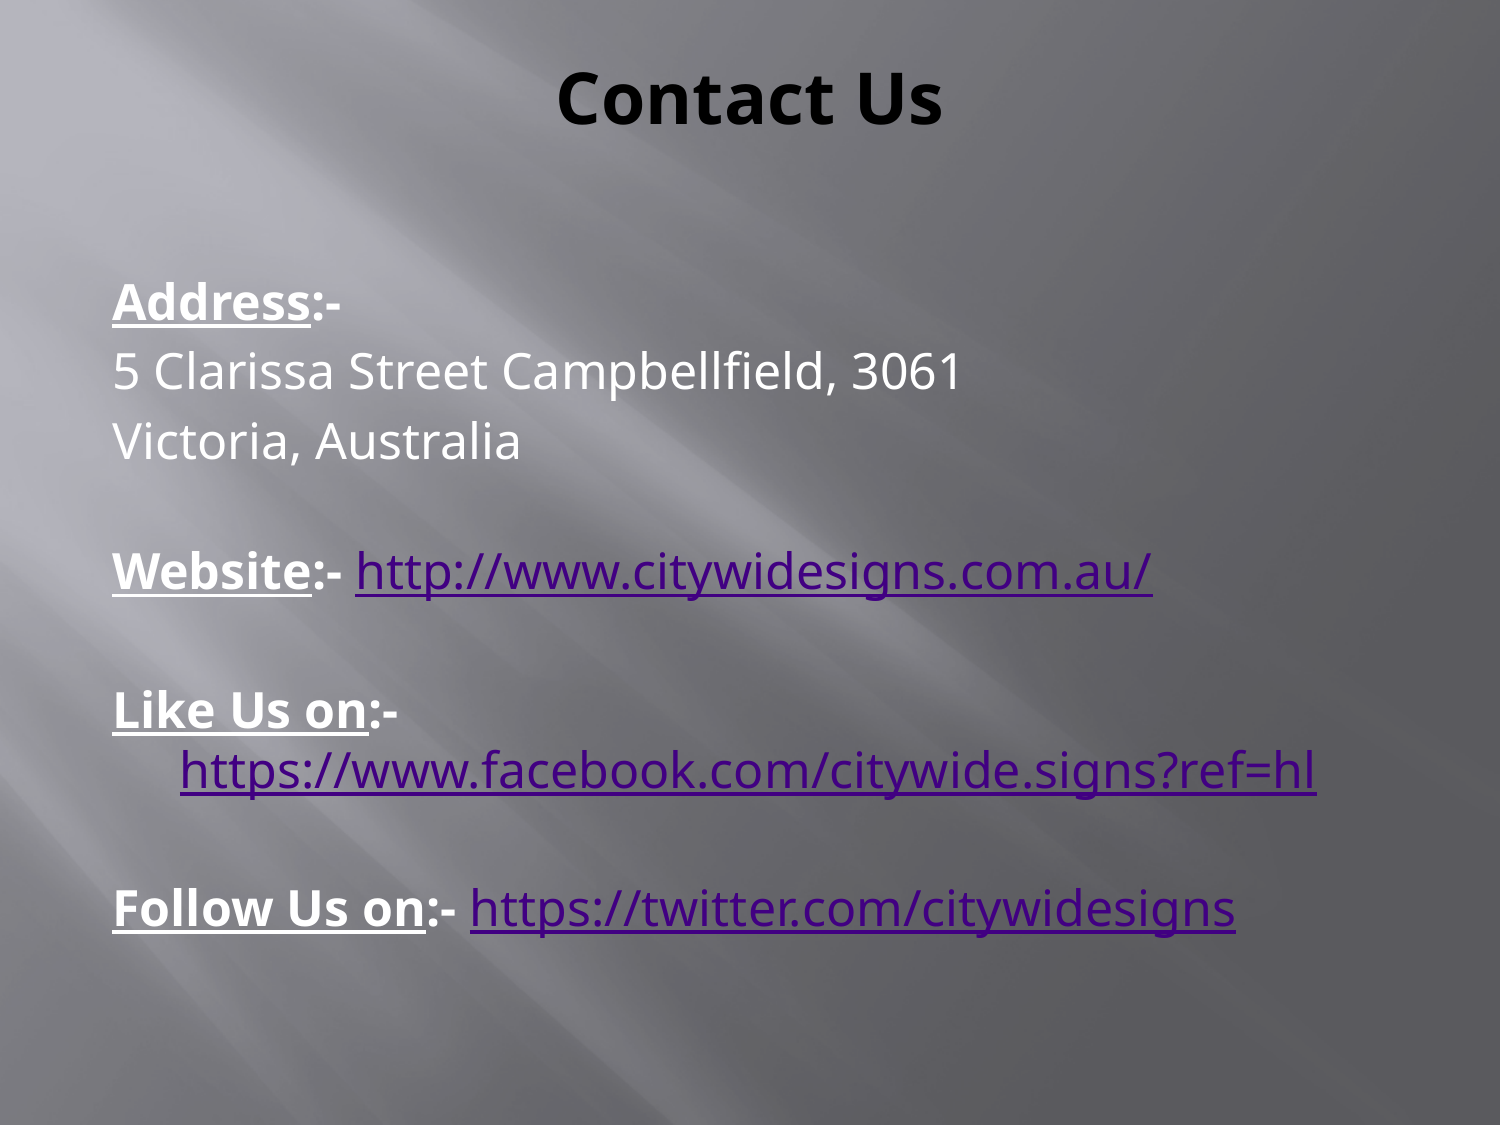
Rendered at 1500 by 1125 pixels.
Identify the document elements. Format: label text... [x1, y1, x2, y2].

title Contact Us [75, 45, 1425, 233]
list Address:- 5 Clarissa Street Campbellfield, 3061 Victoria, Australia Website:- http://www.citywidesigns.com.au/ Like Us on:- https://www.facebook.com/citywide.signs?ref=hl Follow Us on:- https://twitter.com/citywidesigns [75, 262, 1425, 1035]
